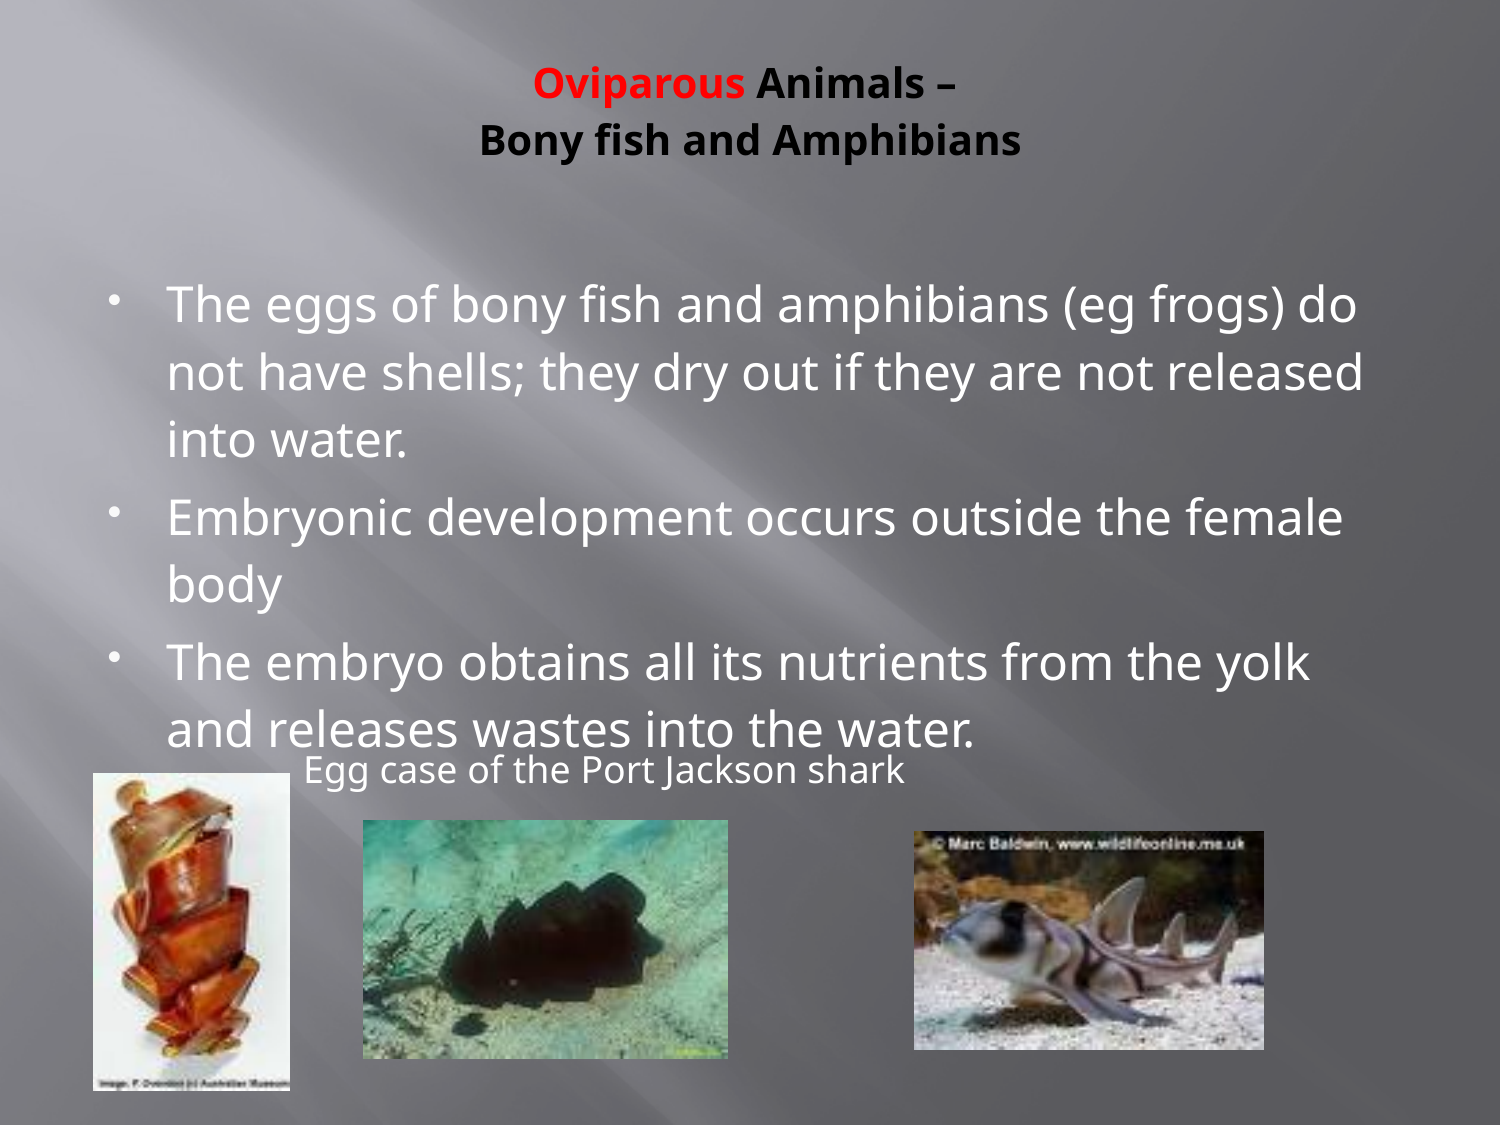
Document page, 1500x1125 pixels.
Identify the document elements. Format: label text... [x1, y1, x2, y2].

text_box Egg case of the Port Jackson shark [288, 738, 921, 798]
picture [363, 820, 728, 1059]
picture [93, 773, 291, 1091]
list The eggs of bony fish and amphibians (eg frogs) do not have shells; they dry out if they are not released into water. Embryonic development occurs outside the female body The embryo obtains all its nutrients from the yolk and releases wastes into the water. [74, 262, 1426, 774]
title Oviparous Animals – Bony fish and Amphibians [75, 45, 1425, 233]
picture [913, 831, 1264, 1050]
